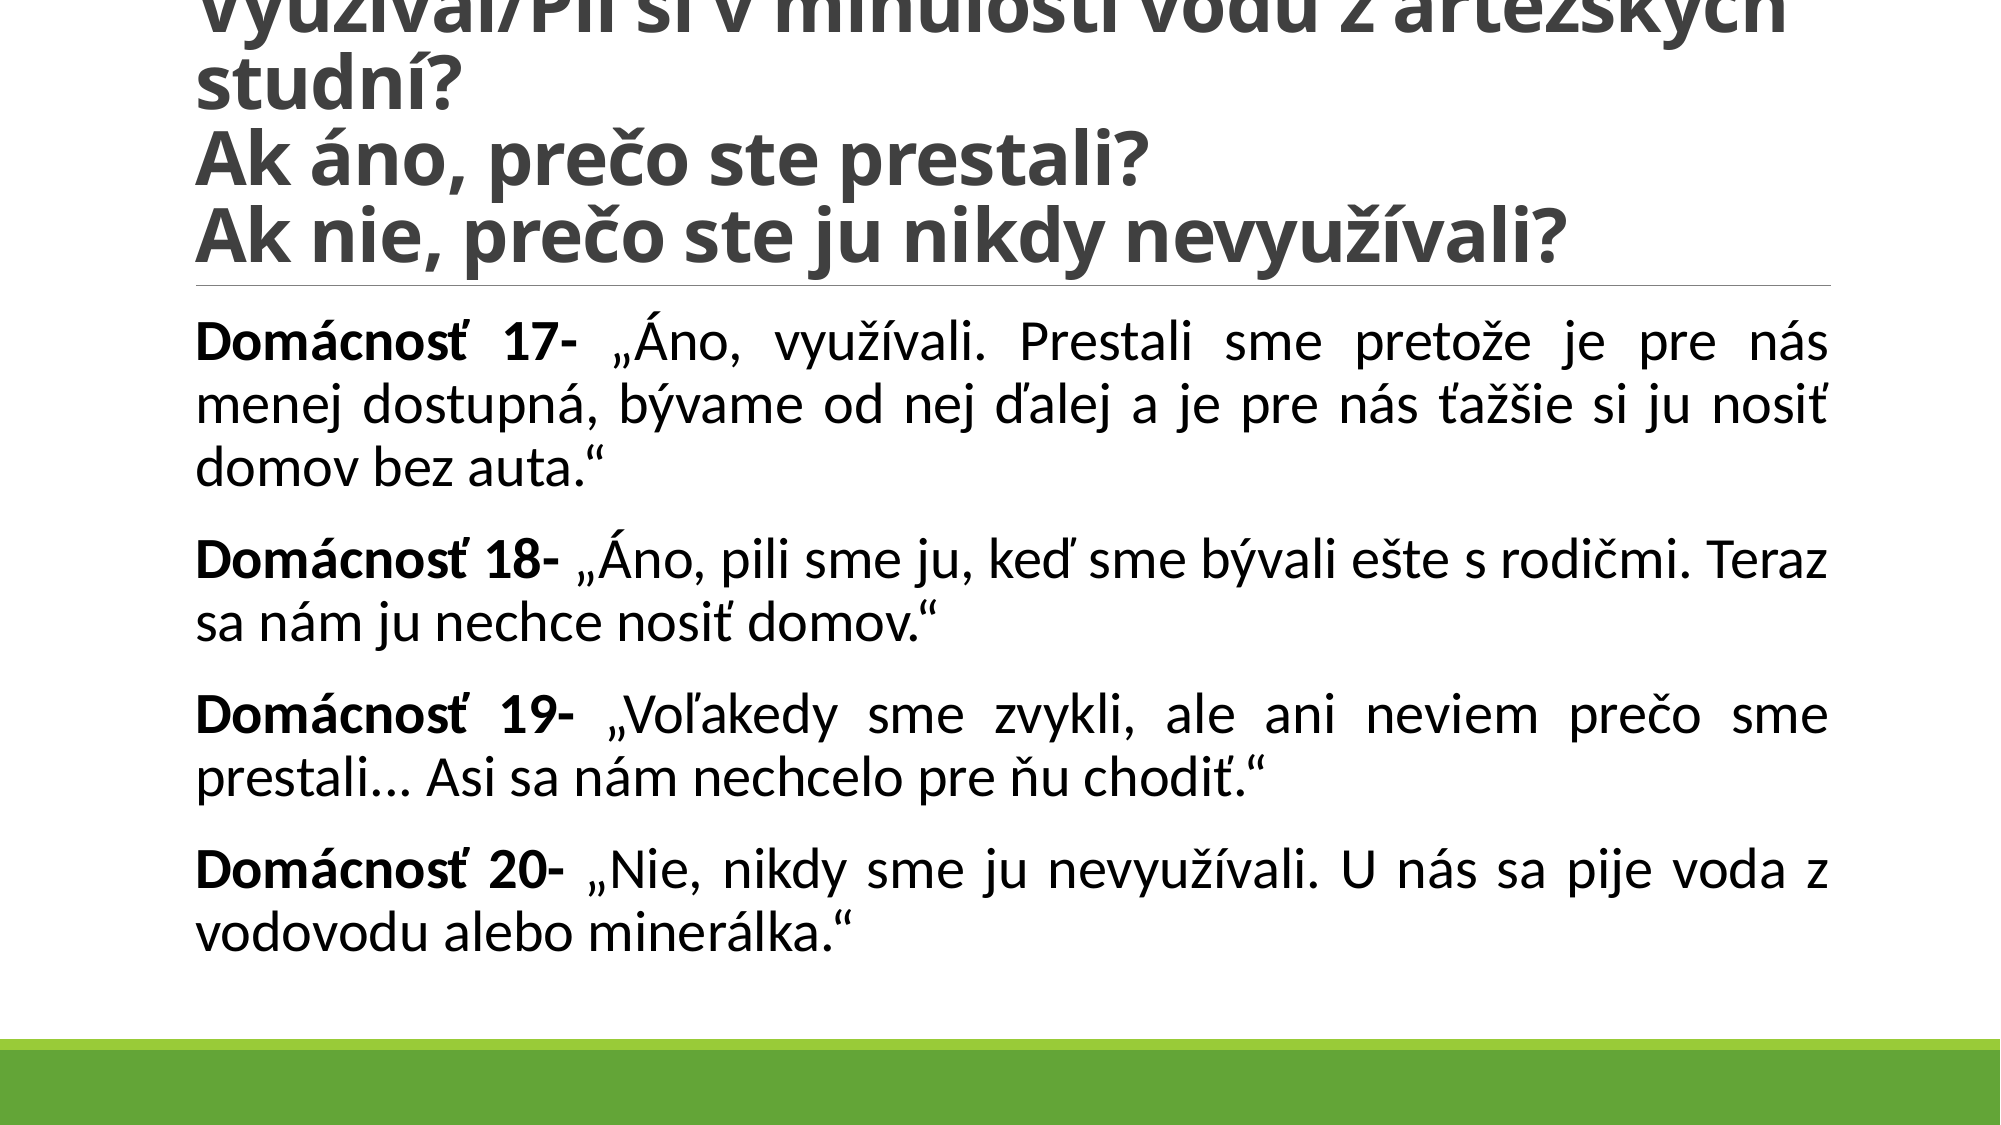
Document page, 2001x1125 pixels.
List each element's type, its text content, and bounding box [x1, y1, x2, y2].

title Využíval/Pil si v minulosti vodu z artézskych studní? Ak áno, prečo ste prestali? Ak nie, prečo ste ju nikdy nevyužívali? [180, 47, 1830, 285]
list Domácnosť 17- „Áno, využívali. Prestali sme pretože je pre nás menej dostupná, bývame od nej ďalej a je pre nás ťažšie si ju nosiť domov bez auta.“ Domácnosť 18- „Áno, pili sme ju, keď sme bývali ešte s rodičmi. Teraz sa nám ju nechce nosiť domov.“ Domácnosť 19- „Voľakedy sme zvykli, ale ani neviem prečo sme prestali... Asi sa nám nechcelo pre ňu chodiť.“ Domácnosť 20- „Nie, nikdy sme ju nevyužívali. U nás sa pije voda z vodovodu alebo minerálka.“ [180, 302, 1830, 1002]
